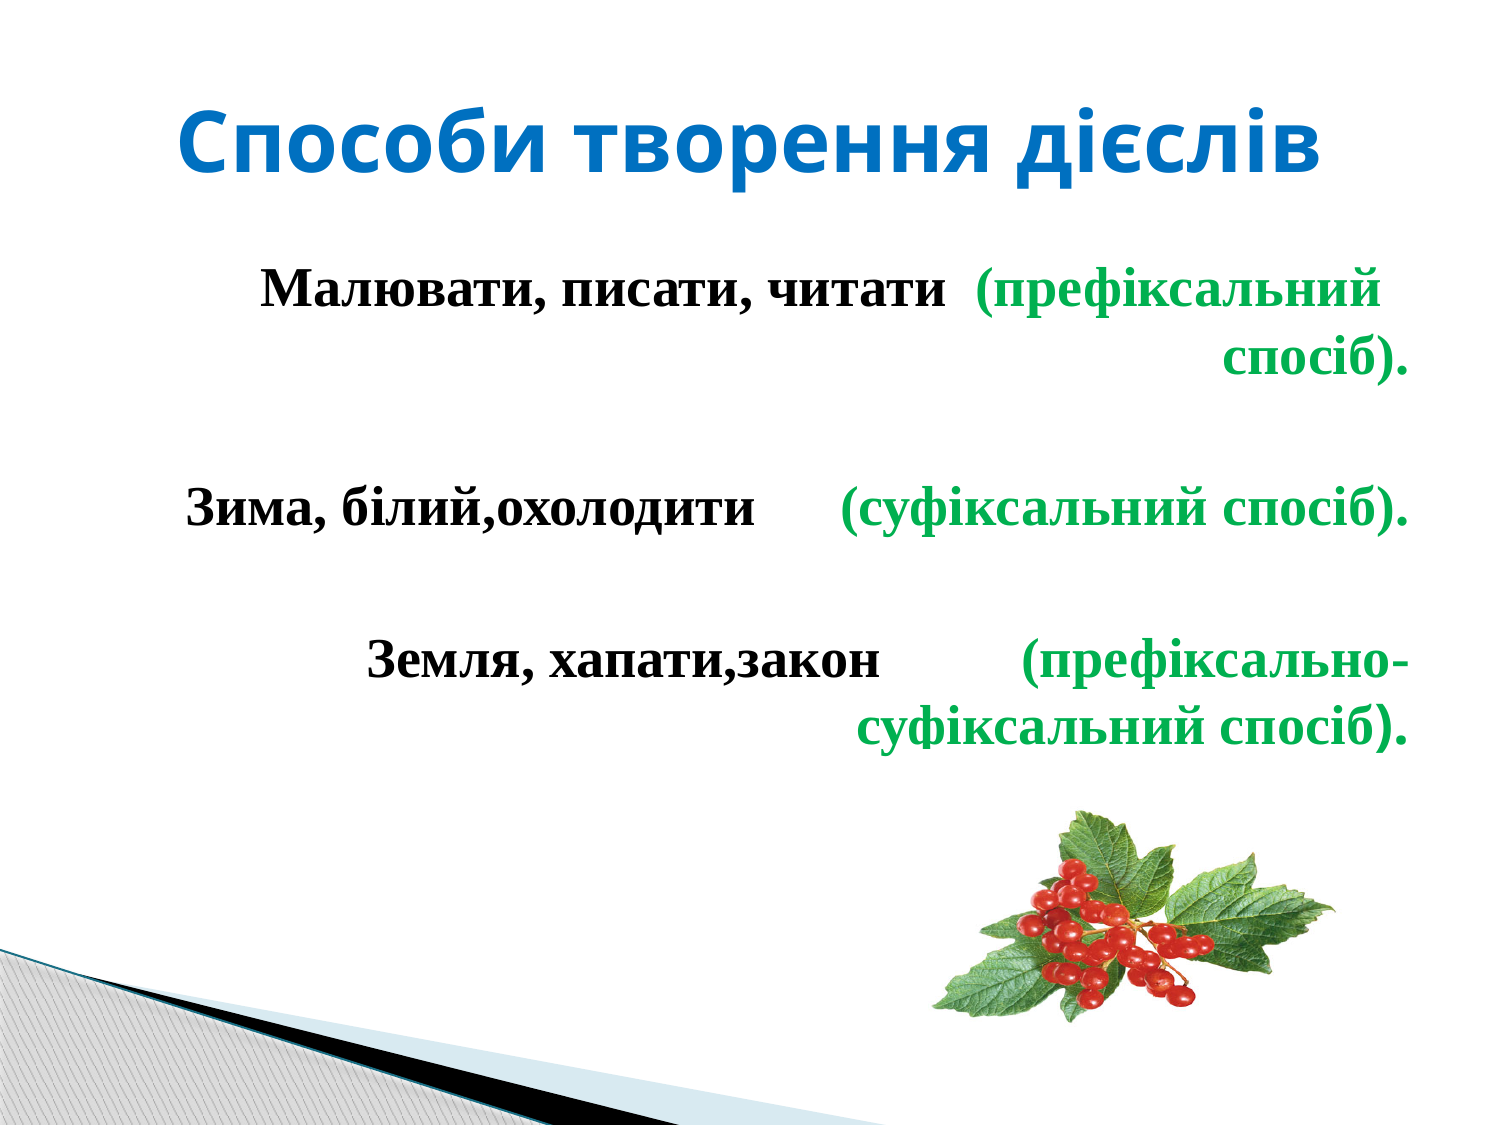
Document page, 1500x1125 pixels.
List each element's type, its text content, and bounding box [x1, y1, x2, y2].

picture [913, 749, 1348, 1079]
title Способи творення дієслів [75, 45, 1425, 233]
list Малювати, писати, читати (префіксальний спосіб). Зима, білий,охолодити (суфіксальний спосіб). Земля, хапати,закон (префіксально- суфіксальний спосіб). [74, 242, 1426, 986]
